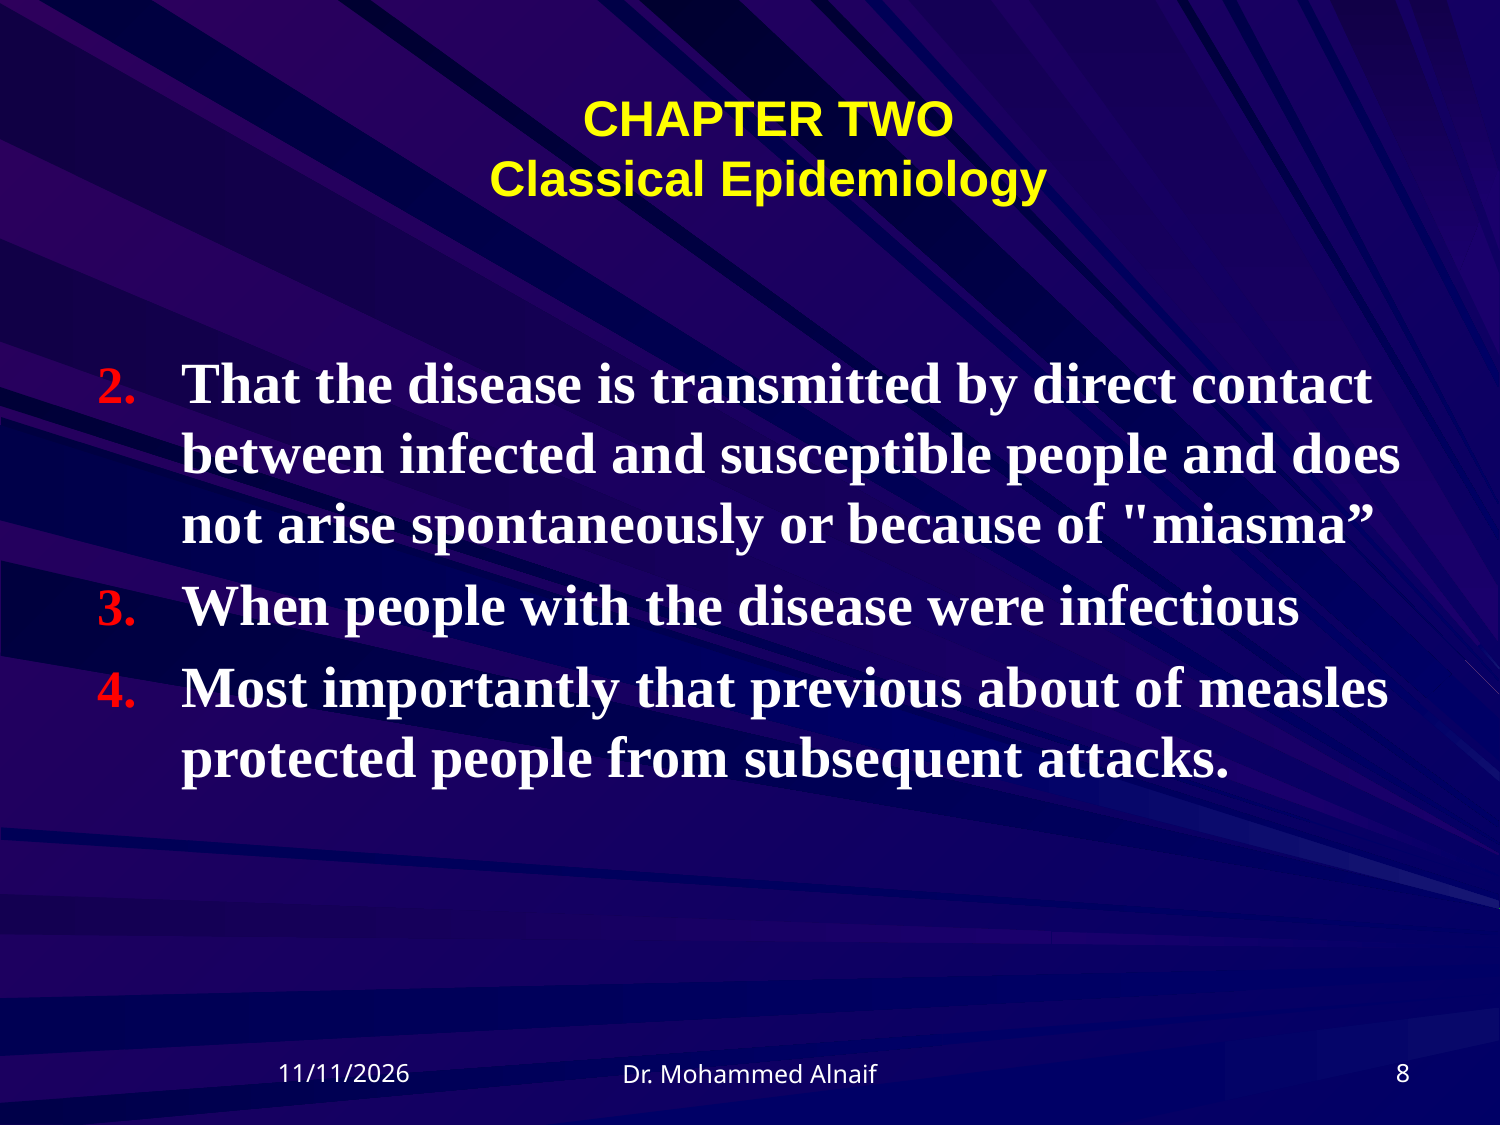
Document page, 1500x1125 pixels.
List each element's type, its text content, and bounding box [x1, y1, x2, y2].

title CHAPTER TWO Classical Epidemiology [93, 23, 1444, 270]
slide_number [74, 1023, 426, 1100]
subtitle That the disease is transmitted by direct contact between infected and susceptible people and does not arise spontaneously or because of "miasma” When people with the disease were infectious Most importantly that previous about of measles protected people from subsequent attacks. [81, 337, 1430, 926]
slide_number 8 [1074, 1023, 1426, 1100]
footer Dr. Mohammed Alnaif [512, 1024, 988, 1101]
